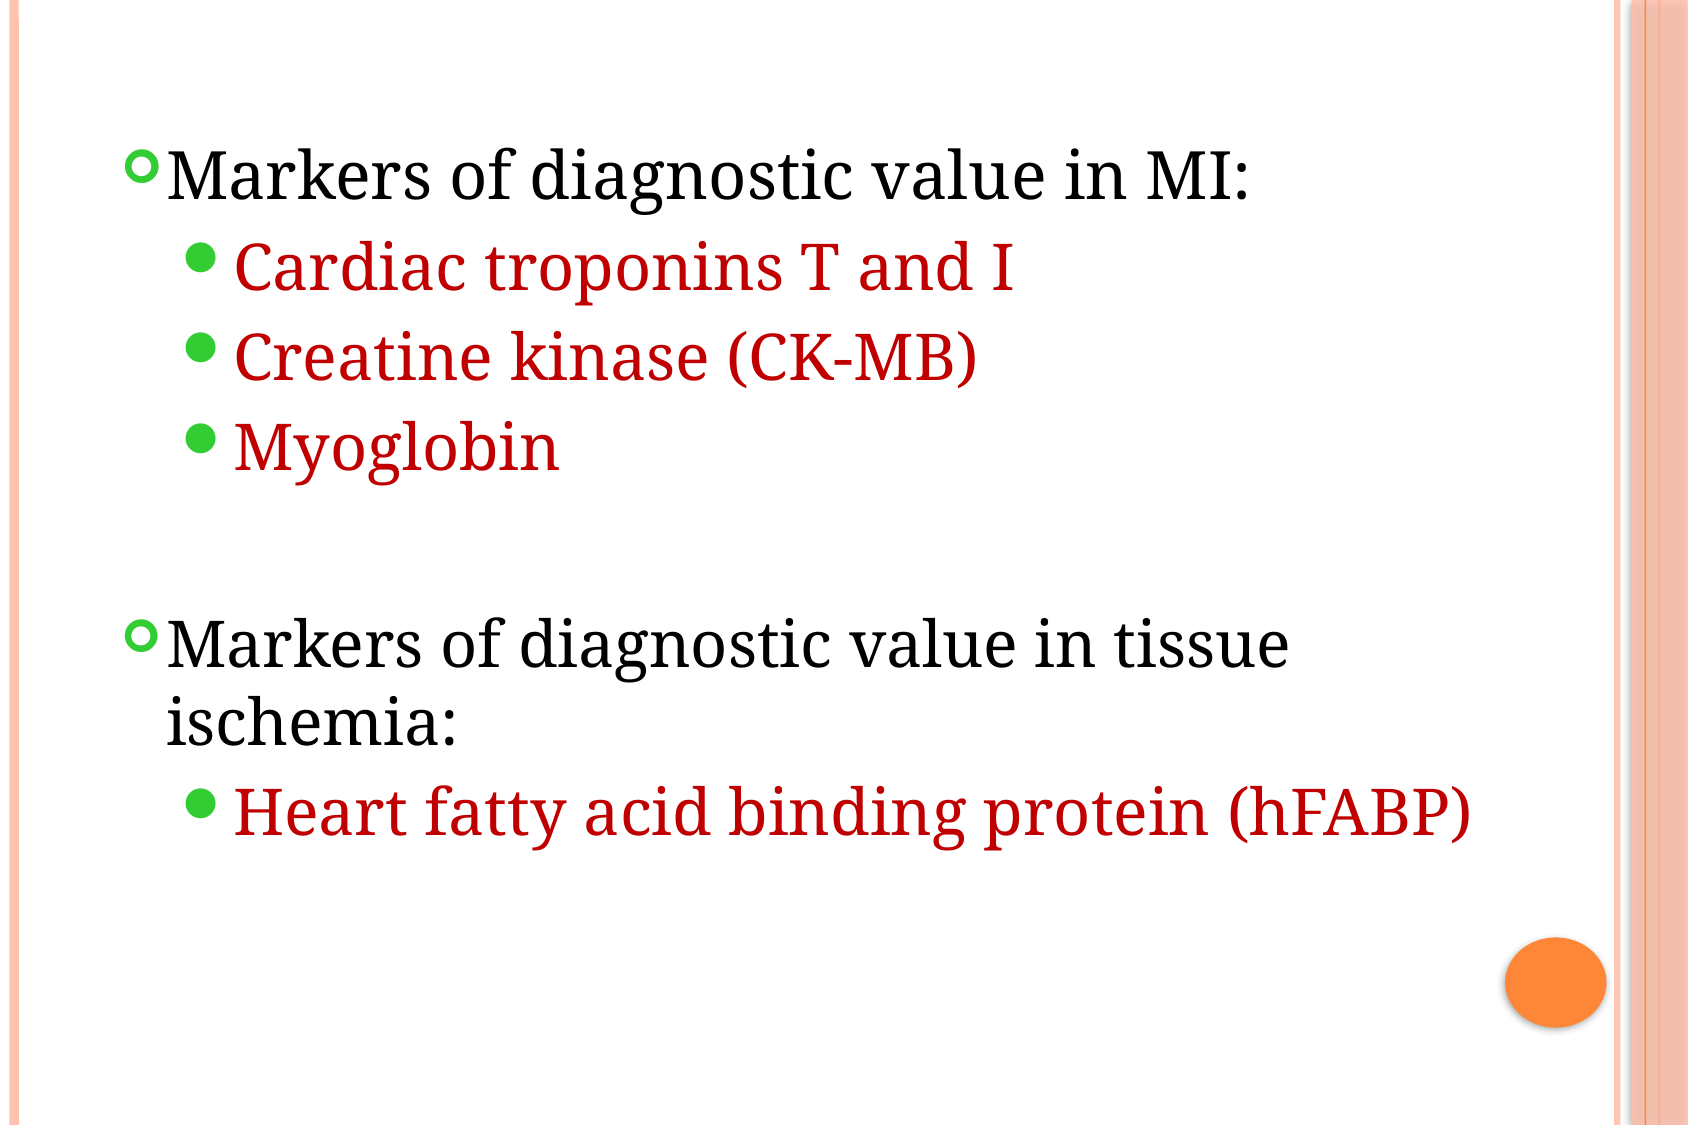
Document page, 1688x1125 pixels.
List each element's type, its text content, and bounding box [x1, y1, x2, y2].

list Markers of diagnostic value in MI: Cardiac troponins T and I Creatine kinase (CK-MB) Myoglobin Markers of diagnostic value in tissue ischemia: Heart fatty acid binding protein (hFABP) [106, 125, 1569, 875]
